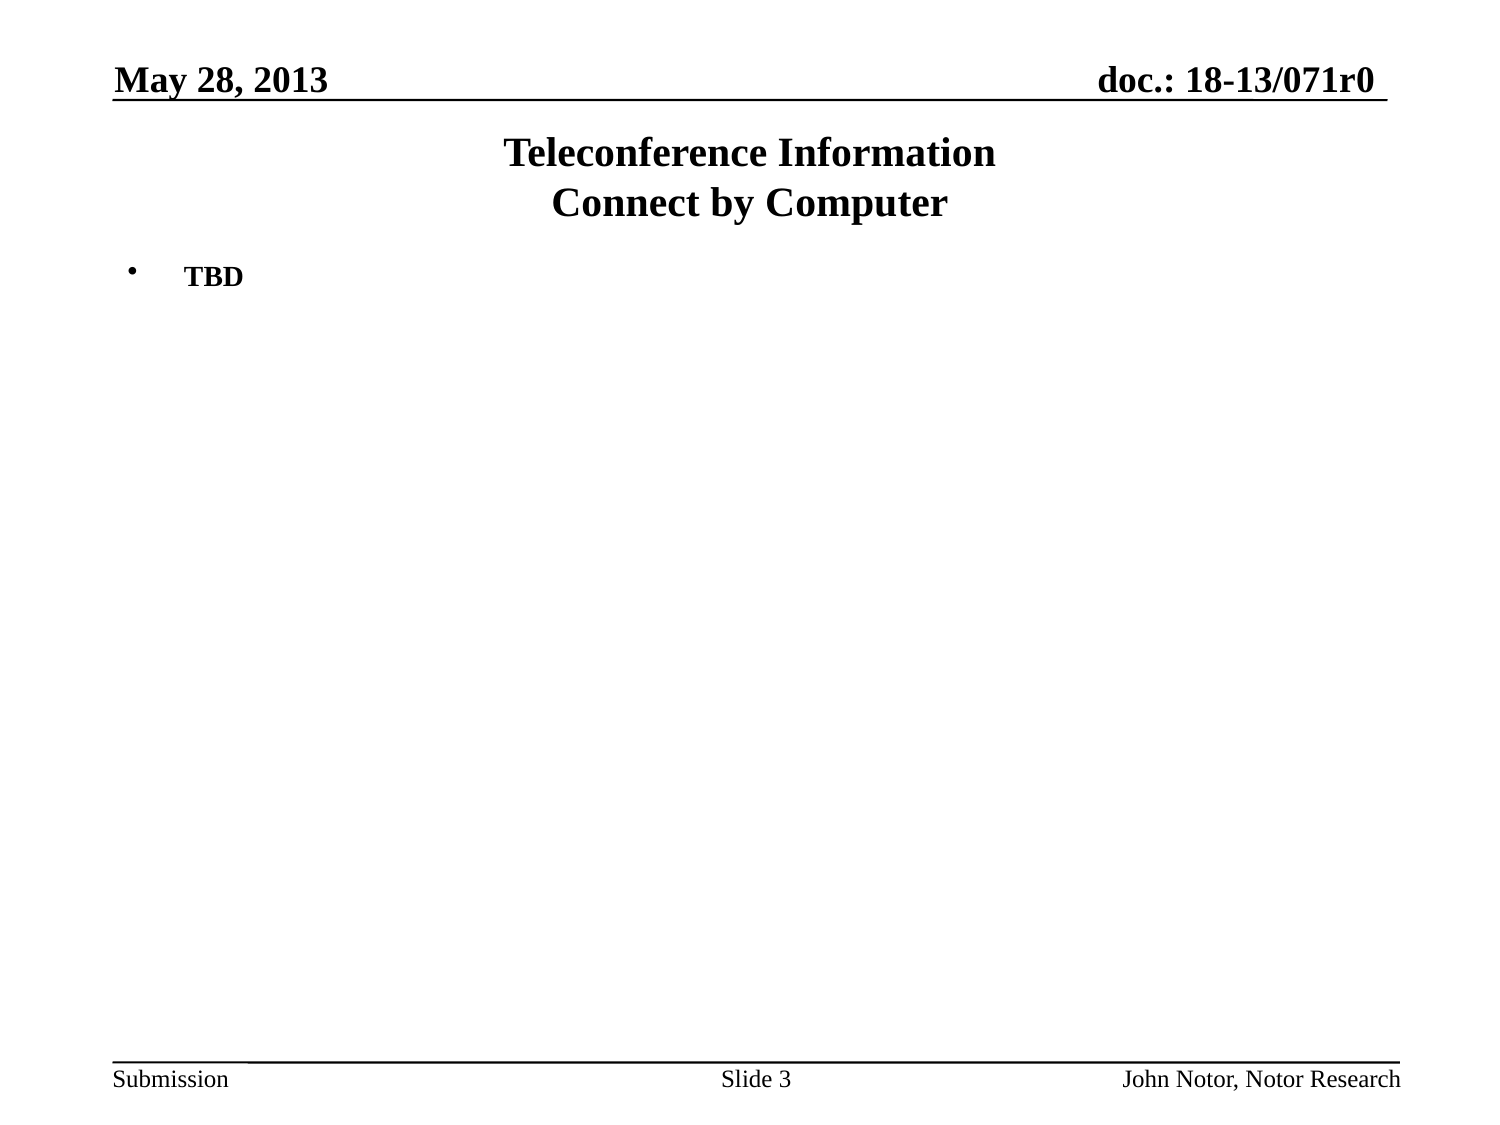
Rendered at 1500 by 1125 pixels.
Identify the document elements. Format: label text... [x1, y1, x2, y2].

title Teleconference Information Connect by Computer [112, 112, 1388, 238]
list TBD [112, 249, 1426, 1001]
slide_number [114, 54, 331, 101]
slide_number Slide 3 [712, 1061, 800, 1093]
footer John Notor, Notor Research [1087, 1062, 1402, 1094]
